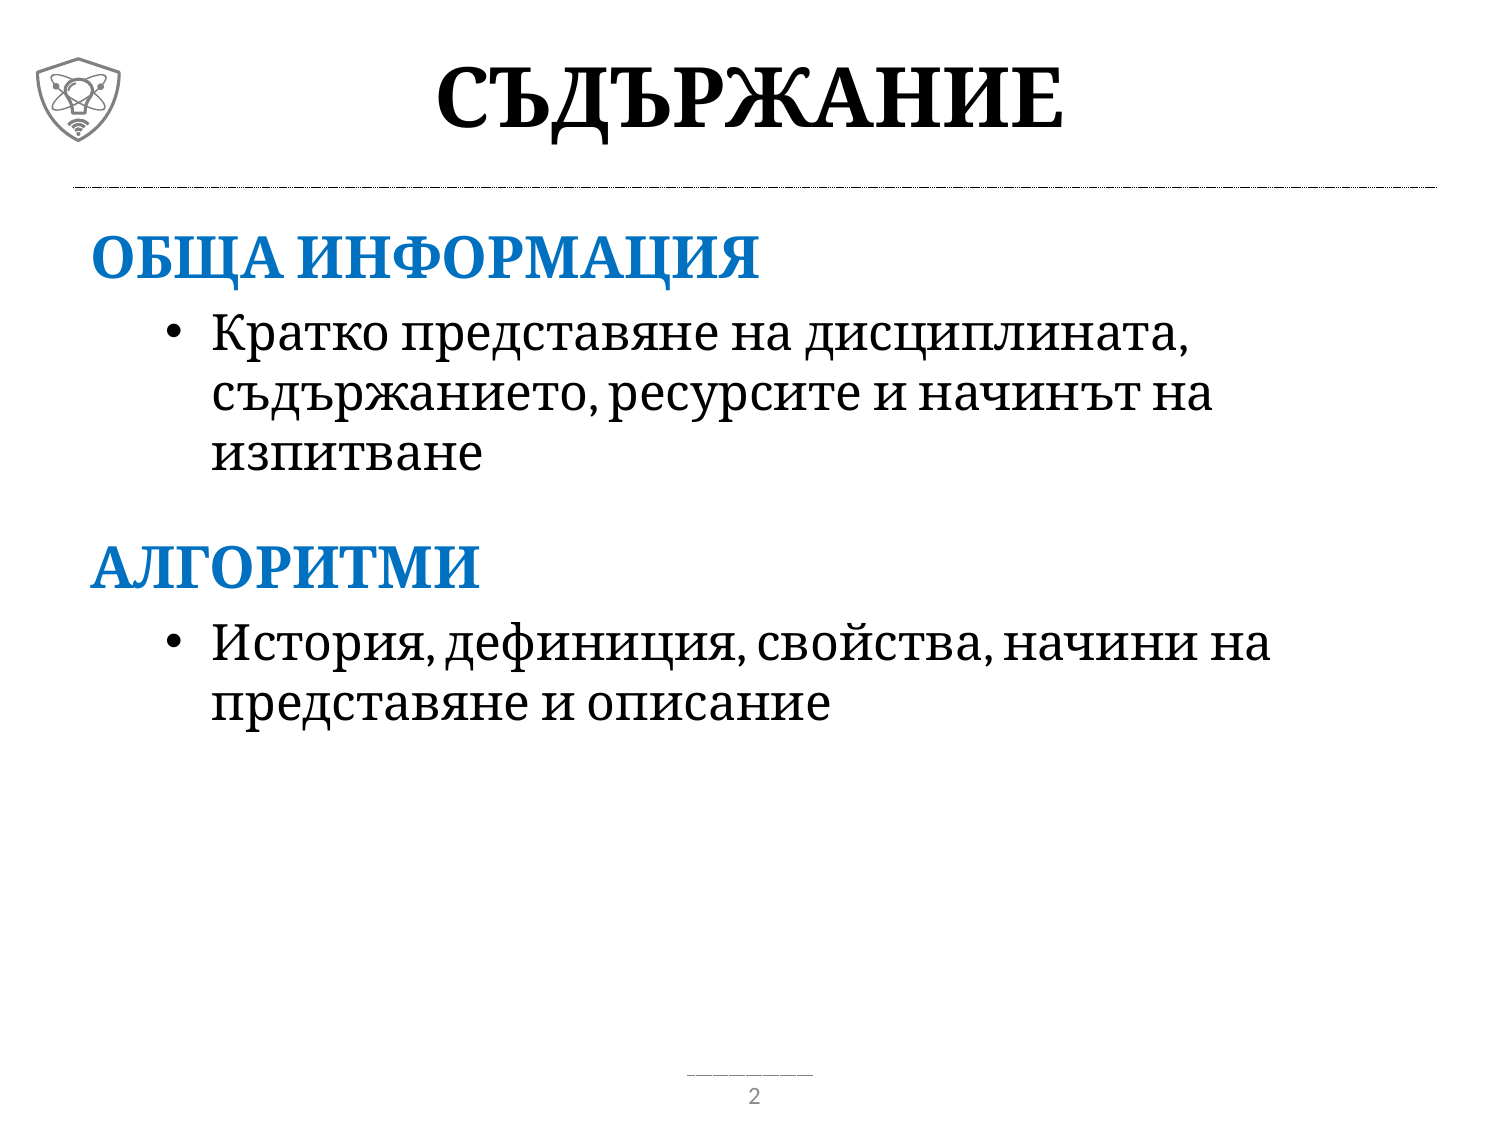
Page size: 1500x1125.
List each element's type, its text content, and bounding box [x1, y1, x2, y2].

list Обща информация Кратко представяне на дисциплината, съдържанието, ресурсите и начинът на изпитване Алгоритми История, дефиниция, свойства, начини на представяне и описание [75, 212, 1450, 1063]
slide_number 2 [579, 1065, 930, 1125]
title Съдържание [0, 0, 1500, 188]
